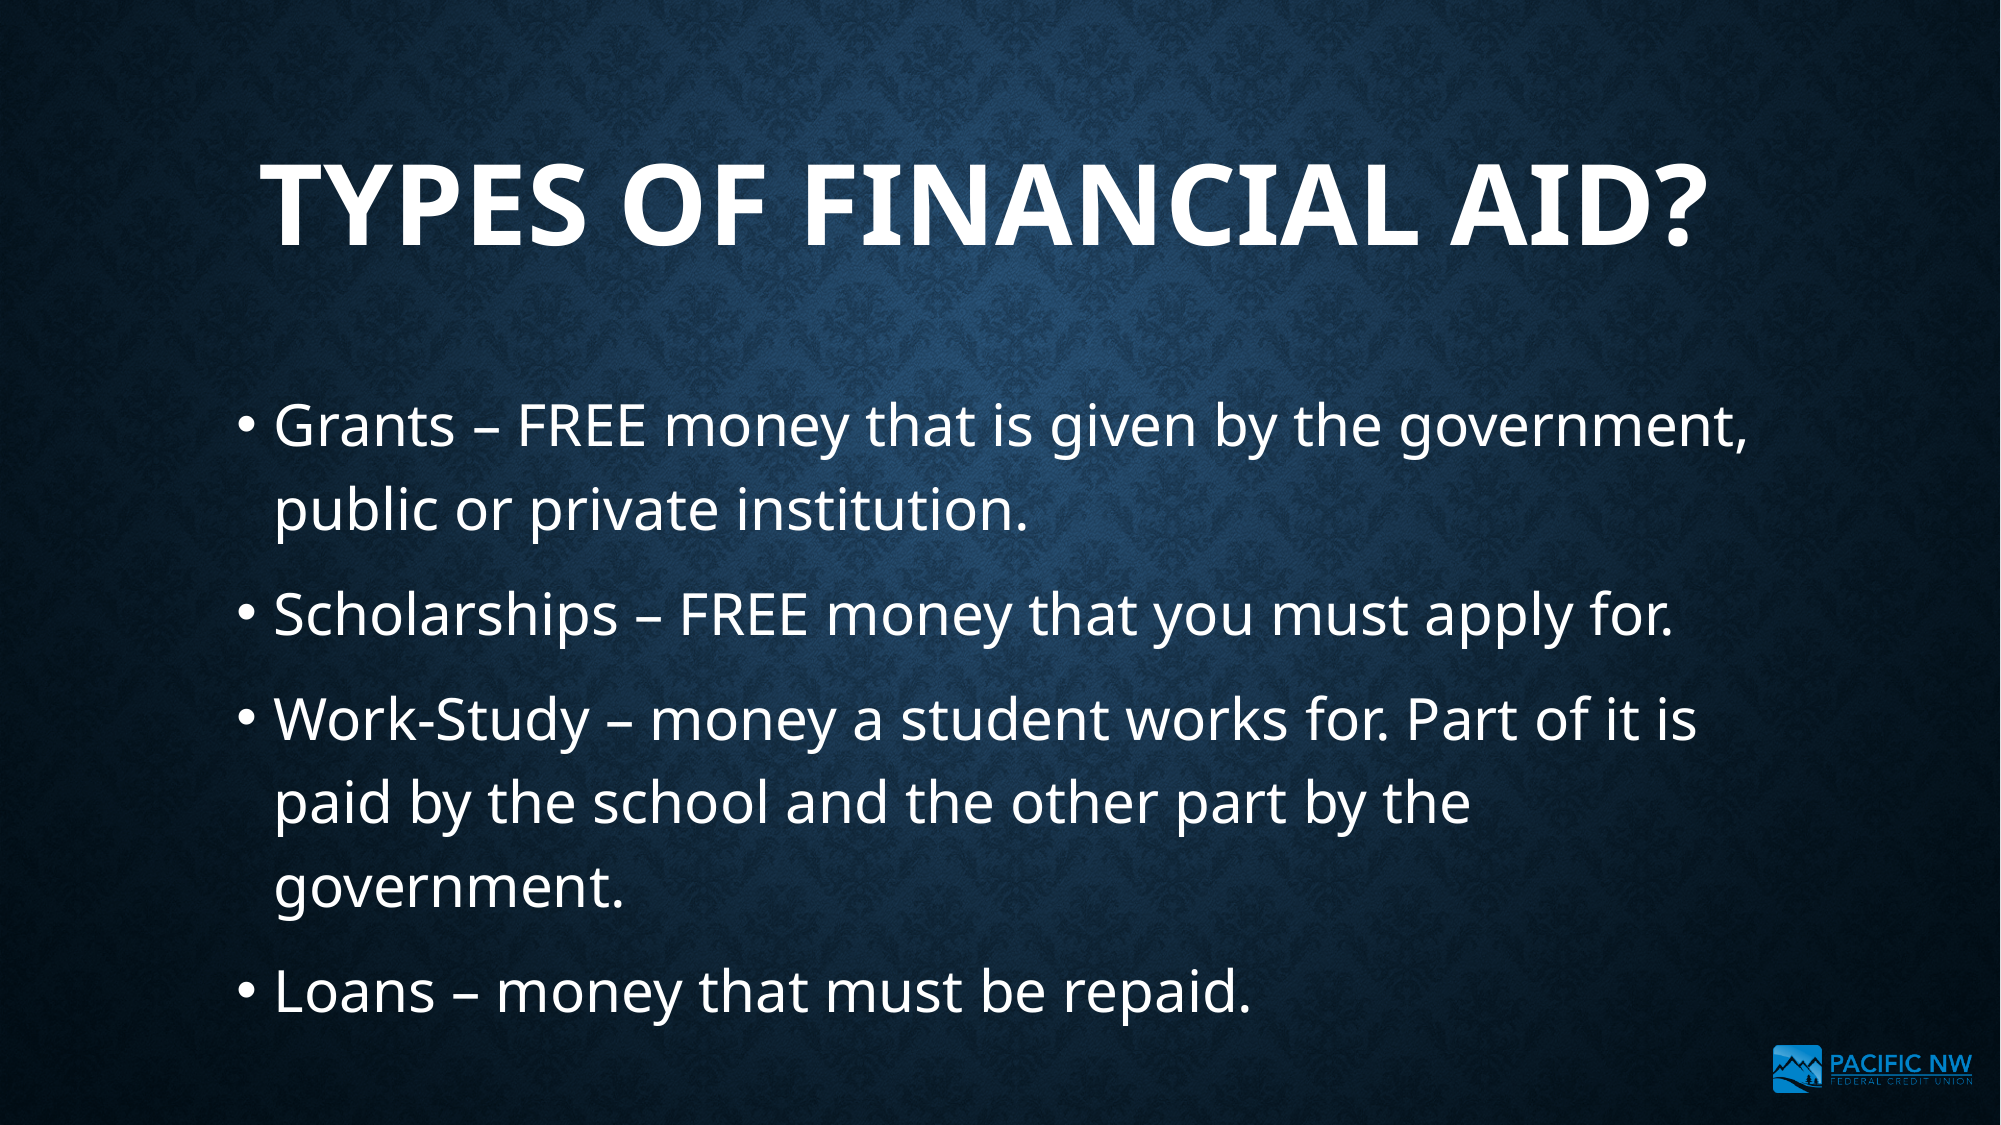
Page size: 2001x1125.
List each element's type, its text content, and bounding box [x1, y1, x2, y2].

picture [1775, 1066, 1785, 1072]
title Types of financial aid? [149, 99, 1849, 318]
picture [1779, 1045, 1973, 1094]
picture [1773, 1045, 1817, 1068]
list Grants – FREE money that is given by the government, public or private institution. Scholarships – FREE money that you must apply for. Work-Study – money a student works for. Part of it is paid by the school and the other part by the government. Loans – money that must be repaid. [221, 366, 1810, 1025]
